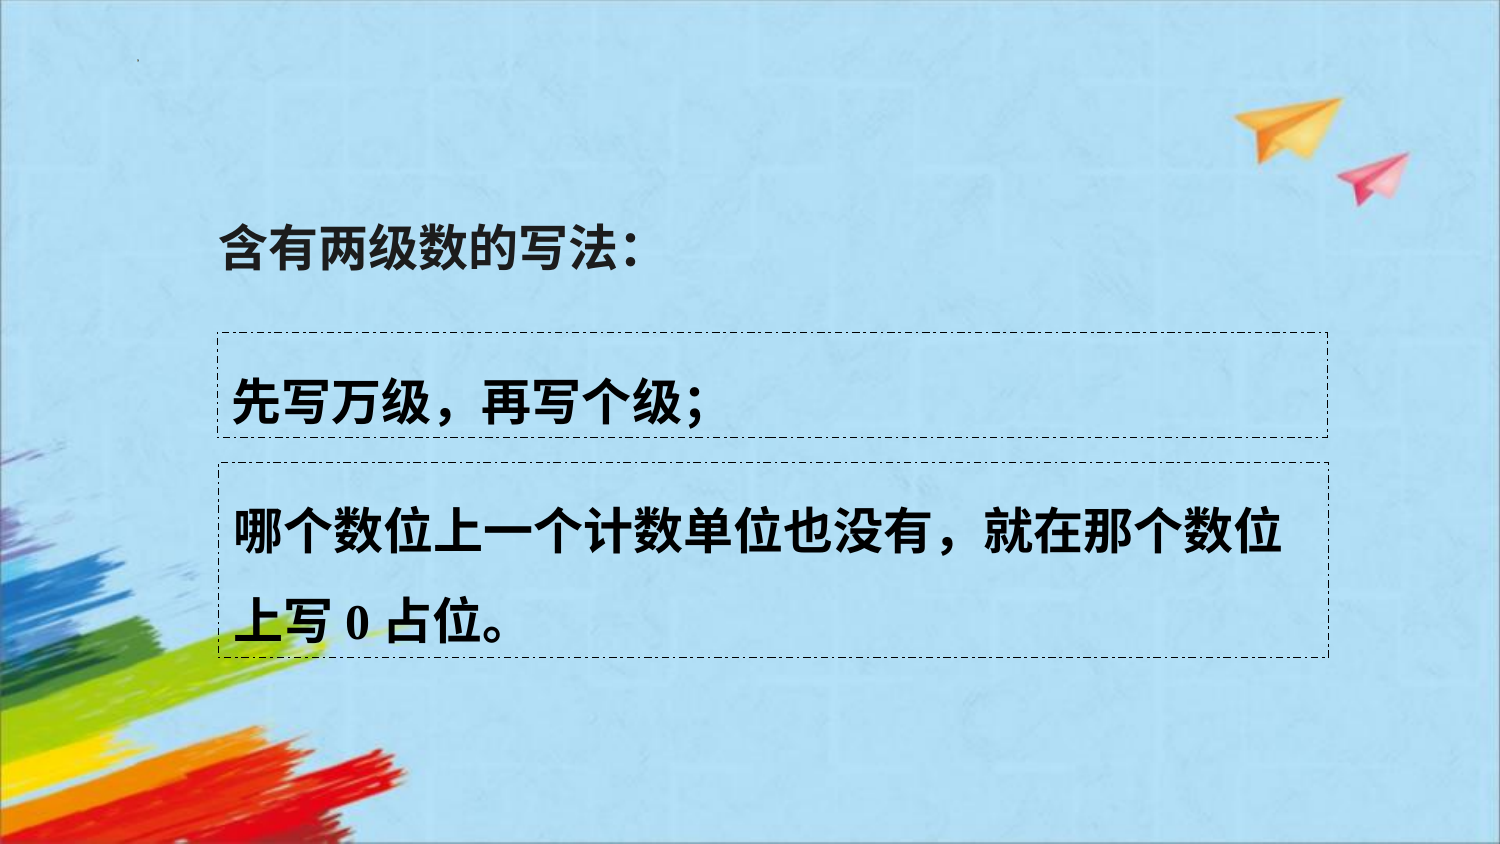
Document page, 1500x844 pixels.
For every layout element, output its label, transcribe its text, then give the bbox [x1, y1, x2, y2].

picture [0, 0, 1500, 844]
text_box 含有两级数的写法： [203, 179, 886, 259]
text_box 先写万级，再写个级； [217, 332, 1328, 438]
text_box 哪个数位上一个计数单位也没有，就在那个数位上写0占位。 [218, 462, 1329, 658]
